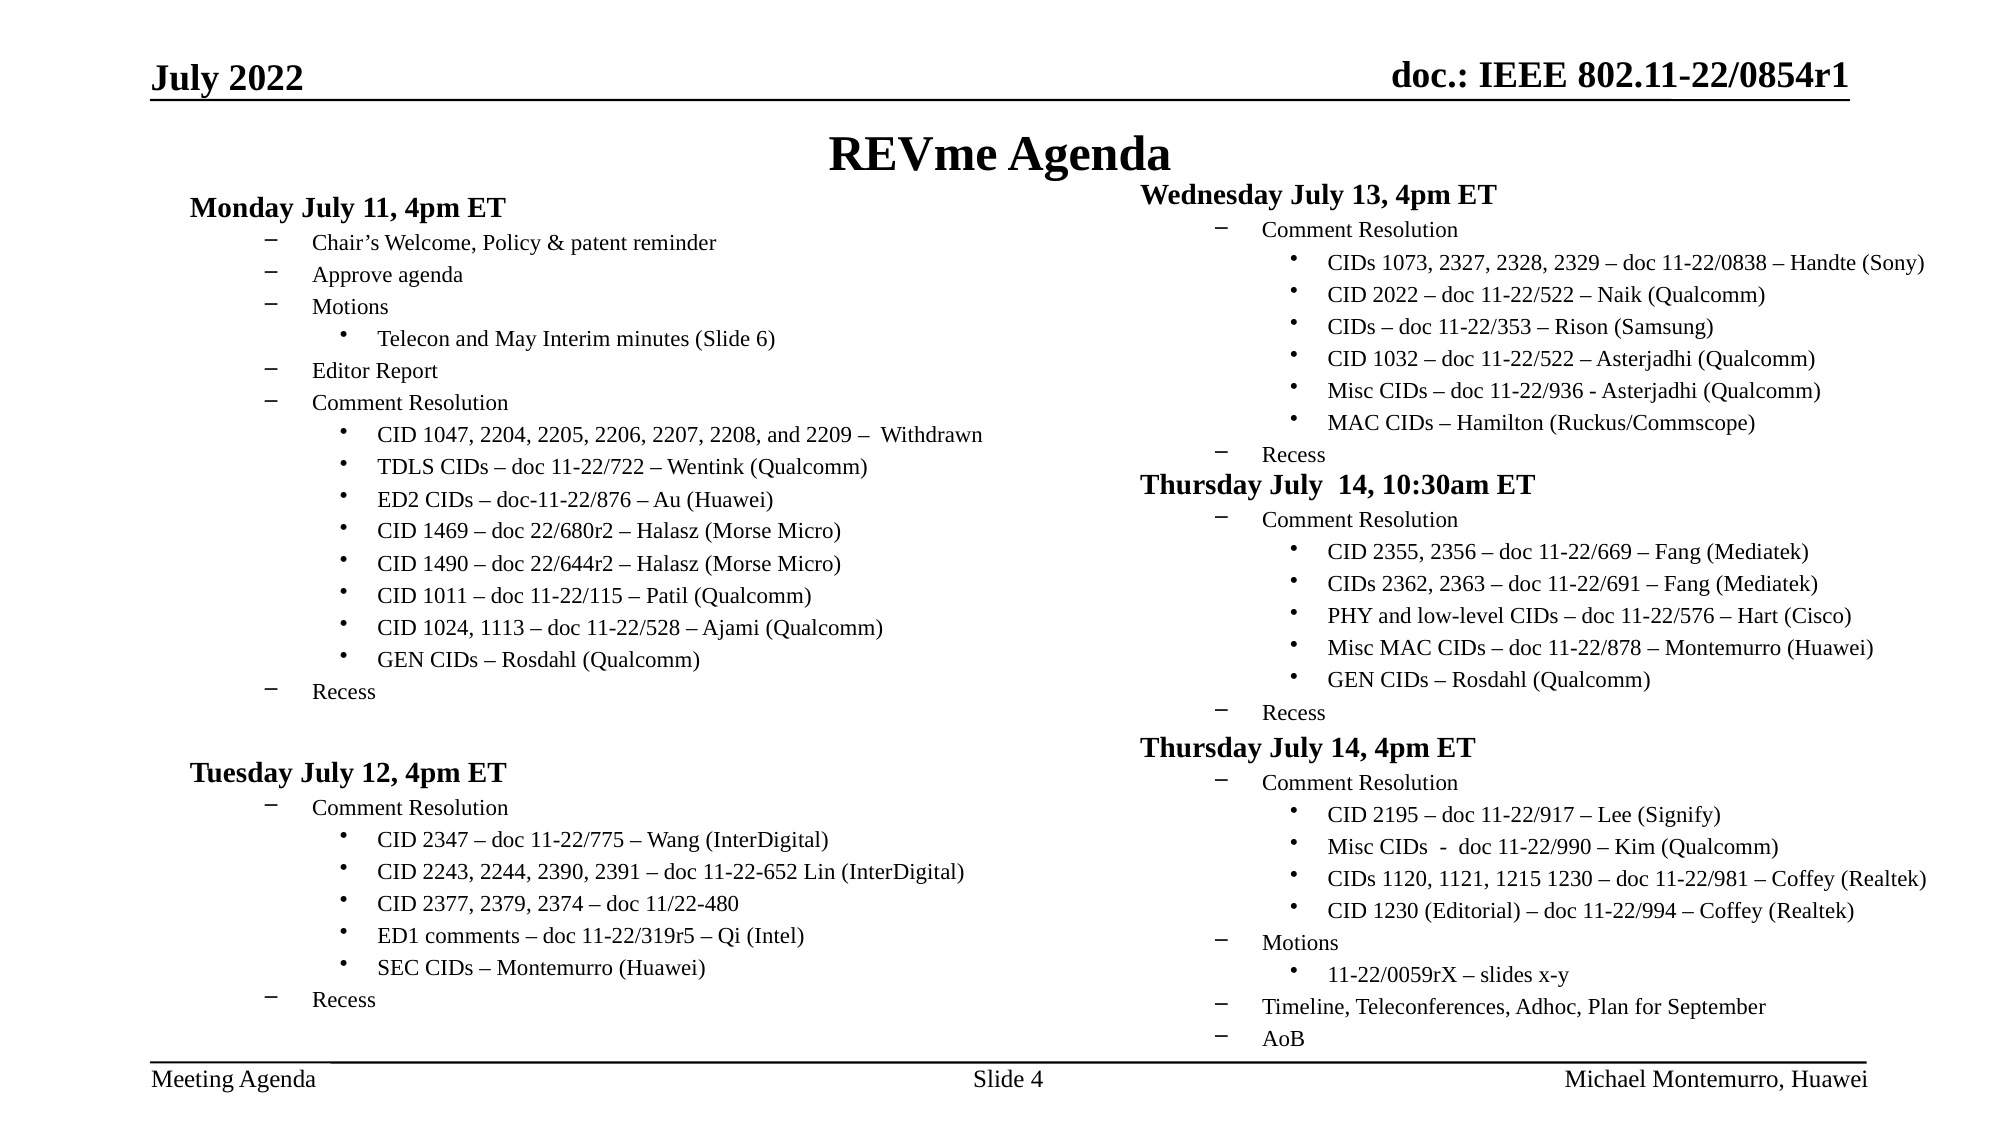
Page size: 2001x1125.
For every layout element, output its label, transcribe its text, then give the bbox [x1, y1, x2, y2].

footer Michael Montemurro, Huawei [1266, 1061, 1869, 1093]
text_box Wednesday July 13, 4pm ET Comment Resolution CIDs 1073, 2327, 2328, 2329 – doc 11-22/0838 – Handte (Sony) CID 2022 – doc 11-22/522 – Naik (Qualcomm) CIDs – doc 11-22/353 – Rison (Samsung) CID 1032 – doc 11-22/522 – Asterjadhi (Qualcomm) Misc CIDs – doc 11-22/936 - Asterjadhi (Qualcomm) MAC CIDs – Hamilton (Ruckus/Commscope) Recess [1124, 174, 1950, 388]
text_box Thursday July 14, 10:30am ET Comment Resolution CID 2355, 2356 – doc 11-22/669 – Fang (Mediatek) CIDs 2362, 2363 – doc 11-22/691 – Fang (Mediatek) PHY and low-level CIDs – doc 11-22/576 – Hart (Cisco) Misc MAC CIDs – doc 11-22/878 – Montemurro (Huawei) GEN CIDs – Rosdahl (Qualcomm) Recess [1125, 464, 1975, 700]
text_box Tuesday July 12, 4pm ET Comment Resolution CID 2347 – doc 11-22/775 – Wang (InterDigital) CID 2243, 2244, 2390, 2391 – doc 11-22-652 Lin (InterDigital) CID 2377, 2379, 2374 – doc 11/22-480 ED1 comments – doc 11-22/319r5 – Qi (Intel) SEC CIDs – Montemurro (Huawei) Recess [174, 752, 1025, 988]
slide_number Slide 4 [972, 1061, 1045, 1093]
text_box Thursday July 14, 4pm ET Comment Resolution CID 2195 – doc 11-22/917 – Lee (Signify) Misc CIDs - doc 11-22/990 – Kim (Qualcomm) CIDs 1120, 1121, 1215 1230 – doc 11-22/981 – Coffey (Realtek) CID 1230 (Editorial) – doc 11-22/994 – Coffey (Realtek) Motions 11-22/0059rX – slides x-y Timeline, Teleconferences, Adhoc, Plan for September AoB [1125, 727, 1975, 963]
text_box Monday July 11, 4pm ET Chair’s Welcome, Policy & patent reminder Approve agenda Motions Telecon and May Interim minutes (Slide 6) Editor Report Comment Resolution CID 1047, 2204, 2205, 2206, 2207, 2208, and 2209 – Withdrawn TDLS CIDs – doc 11-22/722 – Wentink (Qualcomm) ED2 CIDs – doc-11-22/876 – Au (Huawei) CID 1469 – doc 22/680r2 – Halasz (Morse Micro) CID 1490 – doc 22/644r2 – Halasz (Morse Micro) CID 1011 – doc 11-22/115 – Patil (Qualcomm) CID 1024, 1113 – doc 11-22/528 – Ajami (Qualcomm) GEN CIDs – Rosdahl (Qualcomm) Recess [174, 187, 1025, 625]
title REVme Agenda [362, 112, 1638, 188]
